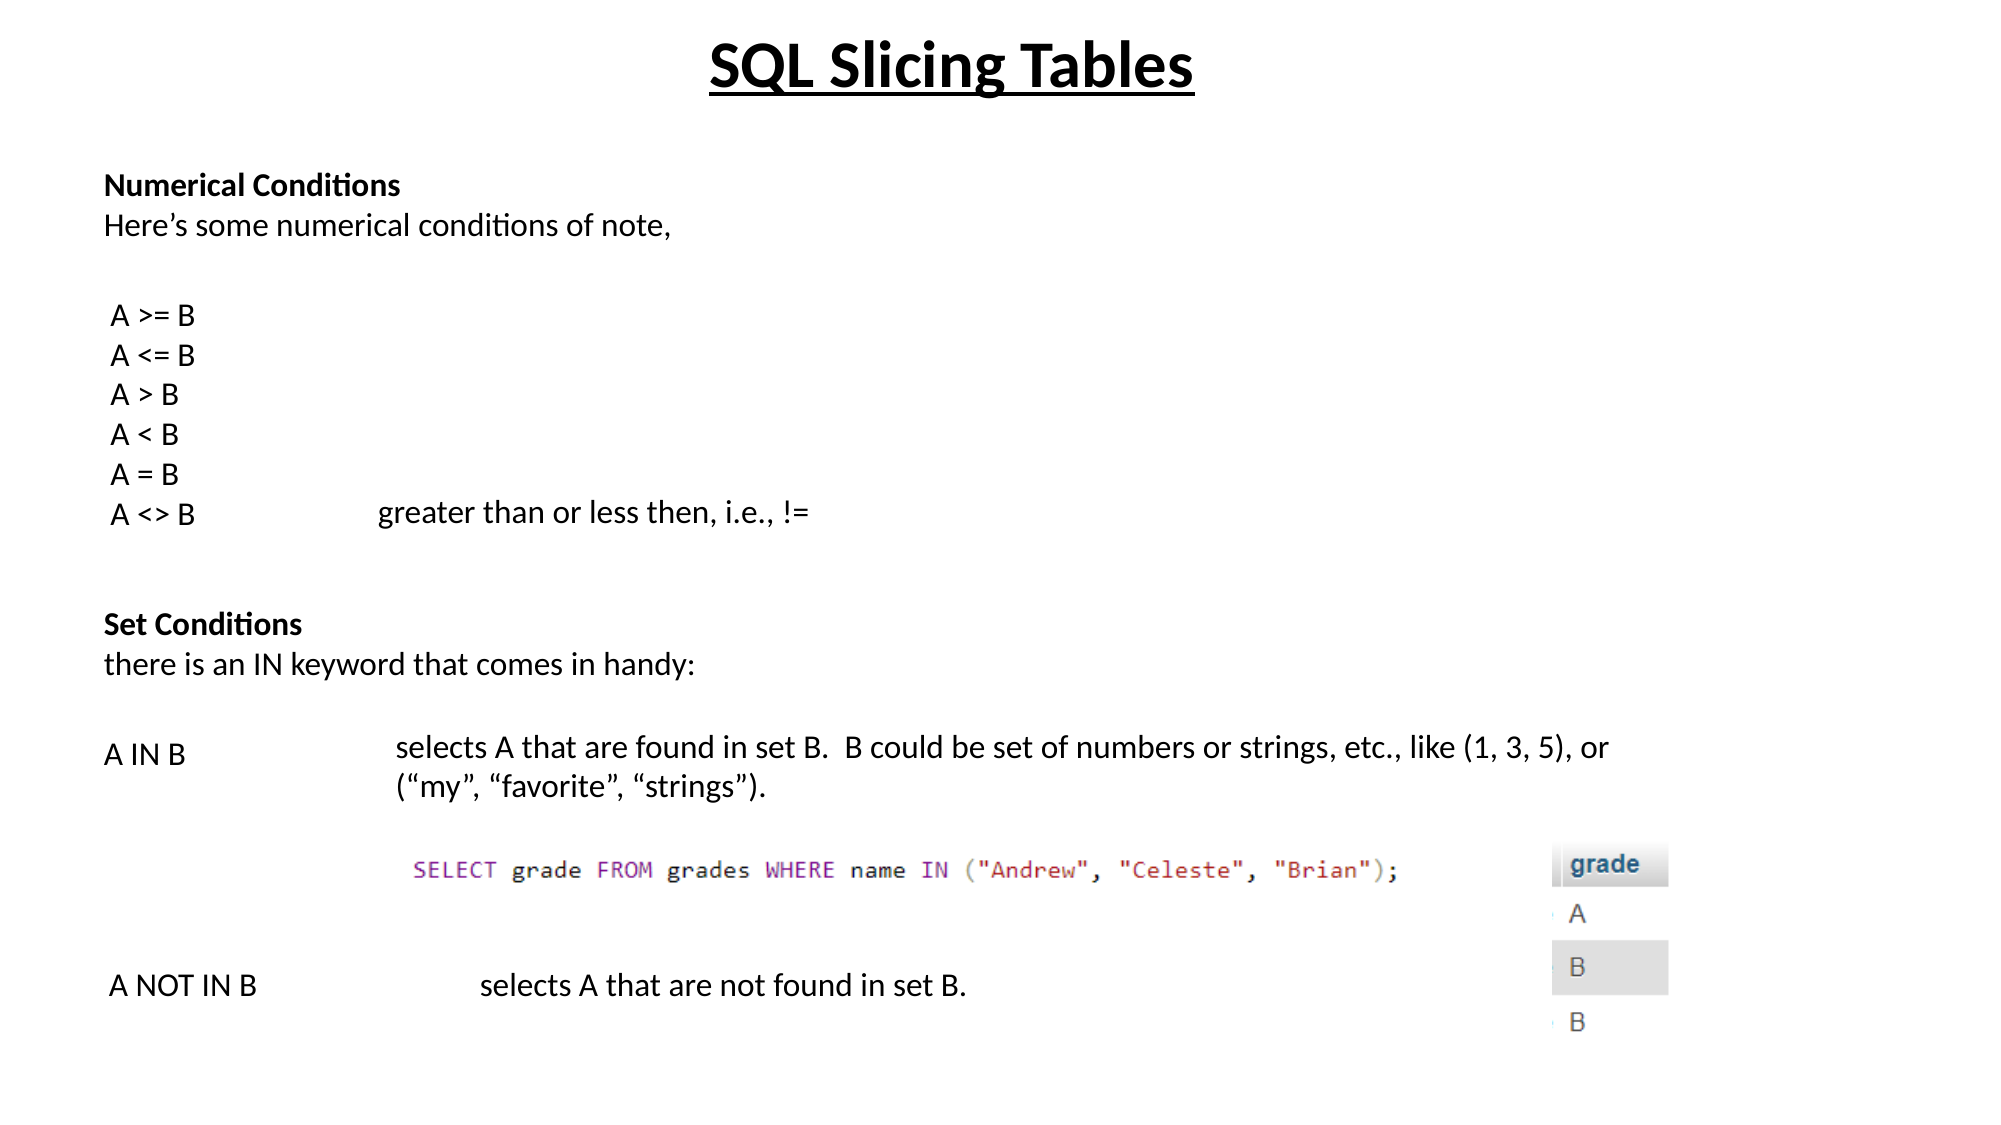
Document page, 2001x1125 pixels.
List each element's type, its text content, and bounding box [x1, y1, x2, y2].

text_box SQL Slicing Tables [694, 13, 1210, 109]
text_box selects A that are found in set B. B could be set of numbers or strings, etc., like (1, 3, 5), or (“my”, “favorite”, “strings”). [380, 717, 1656, 812]
text_box greater than or less then, i.e., != [363, 482, 1238, 538]
text_box Numerical Conditions Here’s some numerical conditions of note, [88, 155, 985, 251]
text_box selects A that are not found in set B. [464, 955, 1097, 1011]
text_box A IN B [88, 724, 286, 779]
text_box Set Conditions there is an IN keyword that comes in handy: [88, 594, 985, 689]
picture [1552, 840, 1694, 1044]
picture [412, 847, 1402, 889]
text_box A NOT IN B [94, 955, 291, 1011]
text_box A >= B A <= B A > B A < B A = B A <> B [95, 285, 241, 540]
